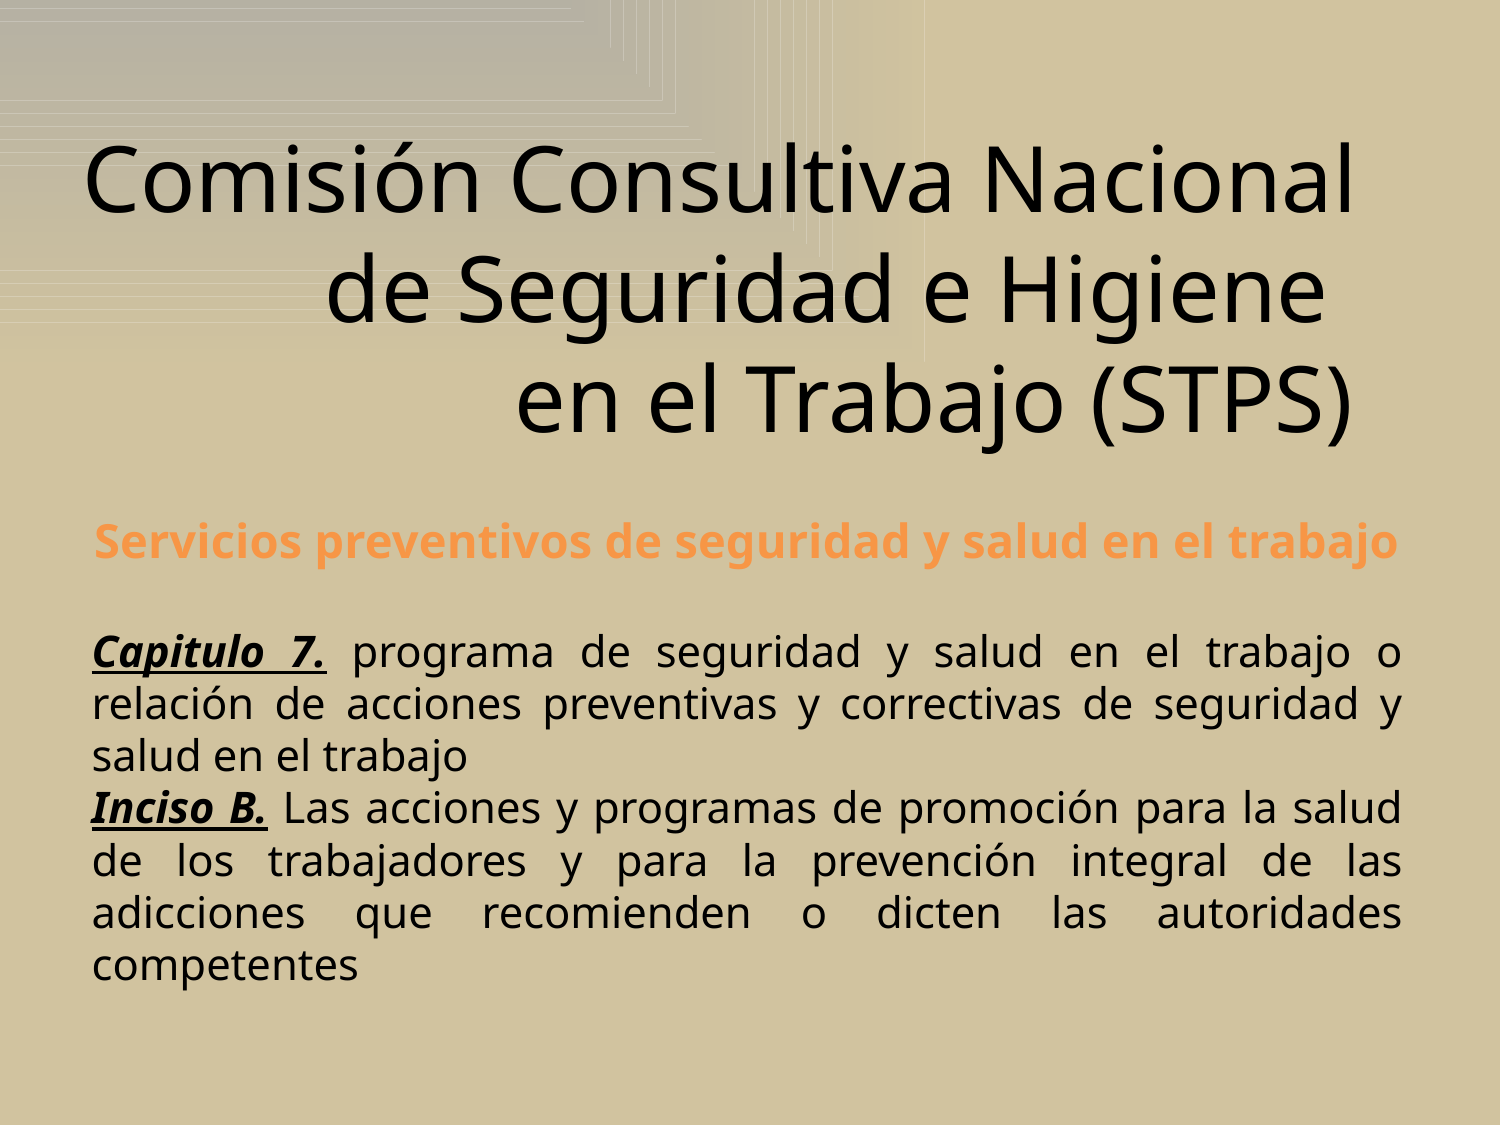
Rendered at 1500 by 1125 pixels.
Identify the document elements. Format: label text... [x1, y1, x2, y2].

text_box Comisión Consultiva Nacional de Seguridad e Higiene en el Trabajo (STPS) [64, 113, 1447, 459]
list Servicios preventivos de seguridad y salud en el trabajo Capitulo 7. programa de seguridad y salud en el trabajo o relación de acciones preventivas y correctivas de seguridad y salud en el trabajo Inciso B. Las acciones y programas de promoción para la salud de los trabajadores y para la prevención integral de las adicciones que recomienden o dicten las autoridades competentes [76, 503, 1420, 1048]
